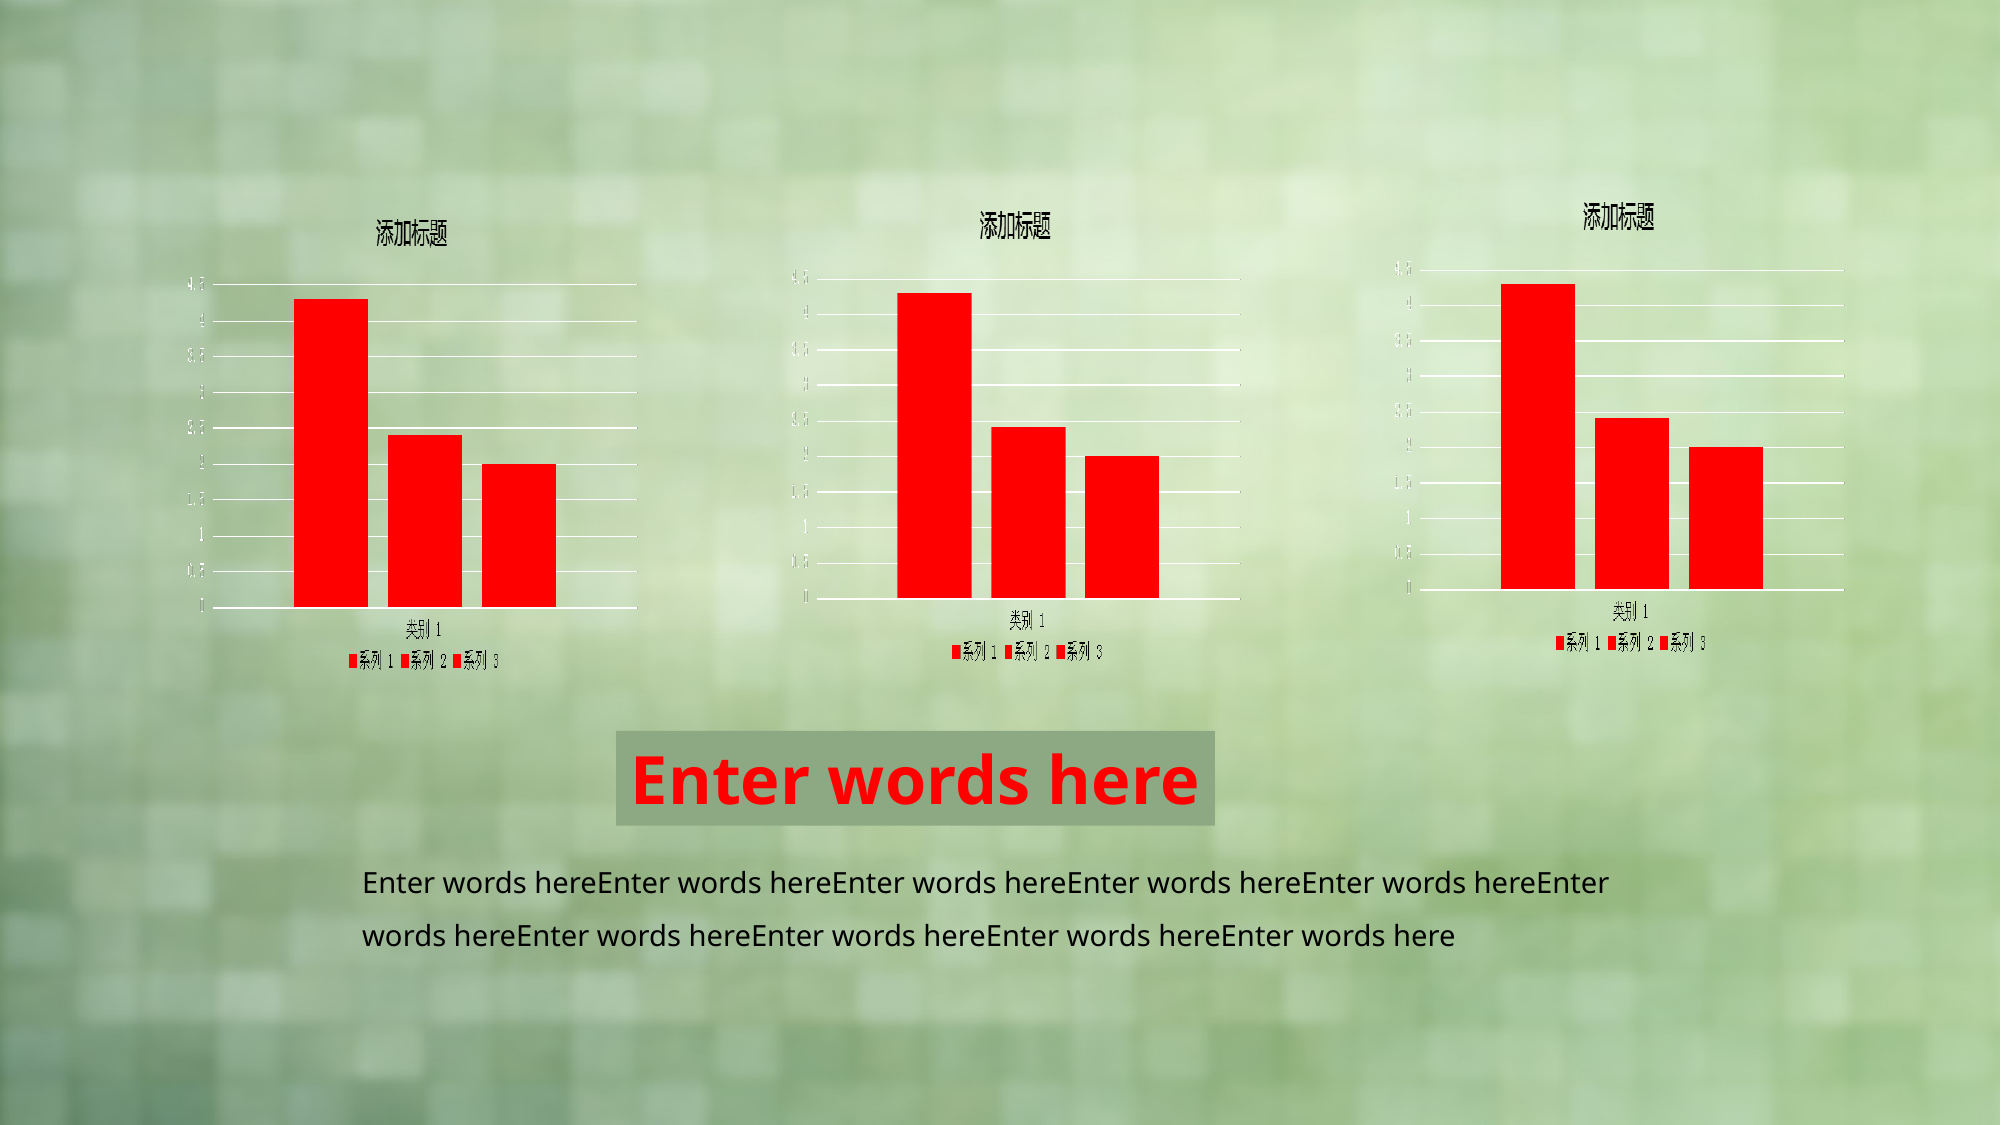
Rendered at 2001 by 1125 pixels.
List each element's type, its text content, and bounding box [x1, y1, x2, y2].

picture [0, 0, 2000, 1125]
text_box Enter words hereEnter words hereEnter words hereEnter words hereEnter words hereEnter words hereEnter words hereEnter words hereEnter words hereEnter words here [347, 839, 1667, 960]
text_box Enter words here [616, 730, 1215, 826]
